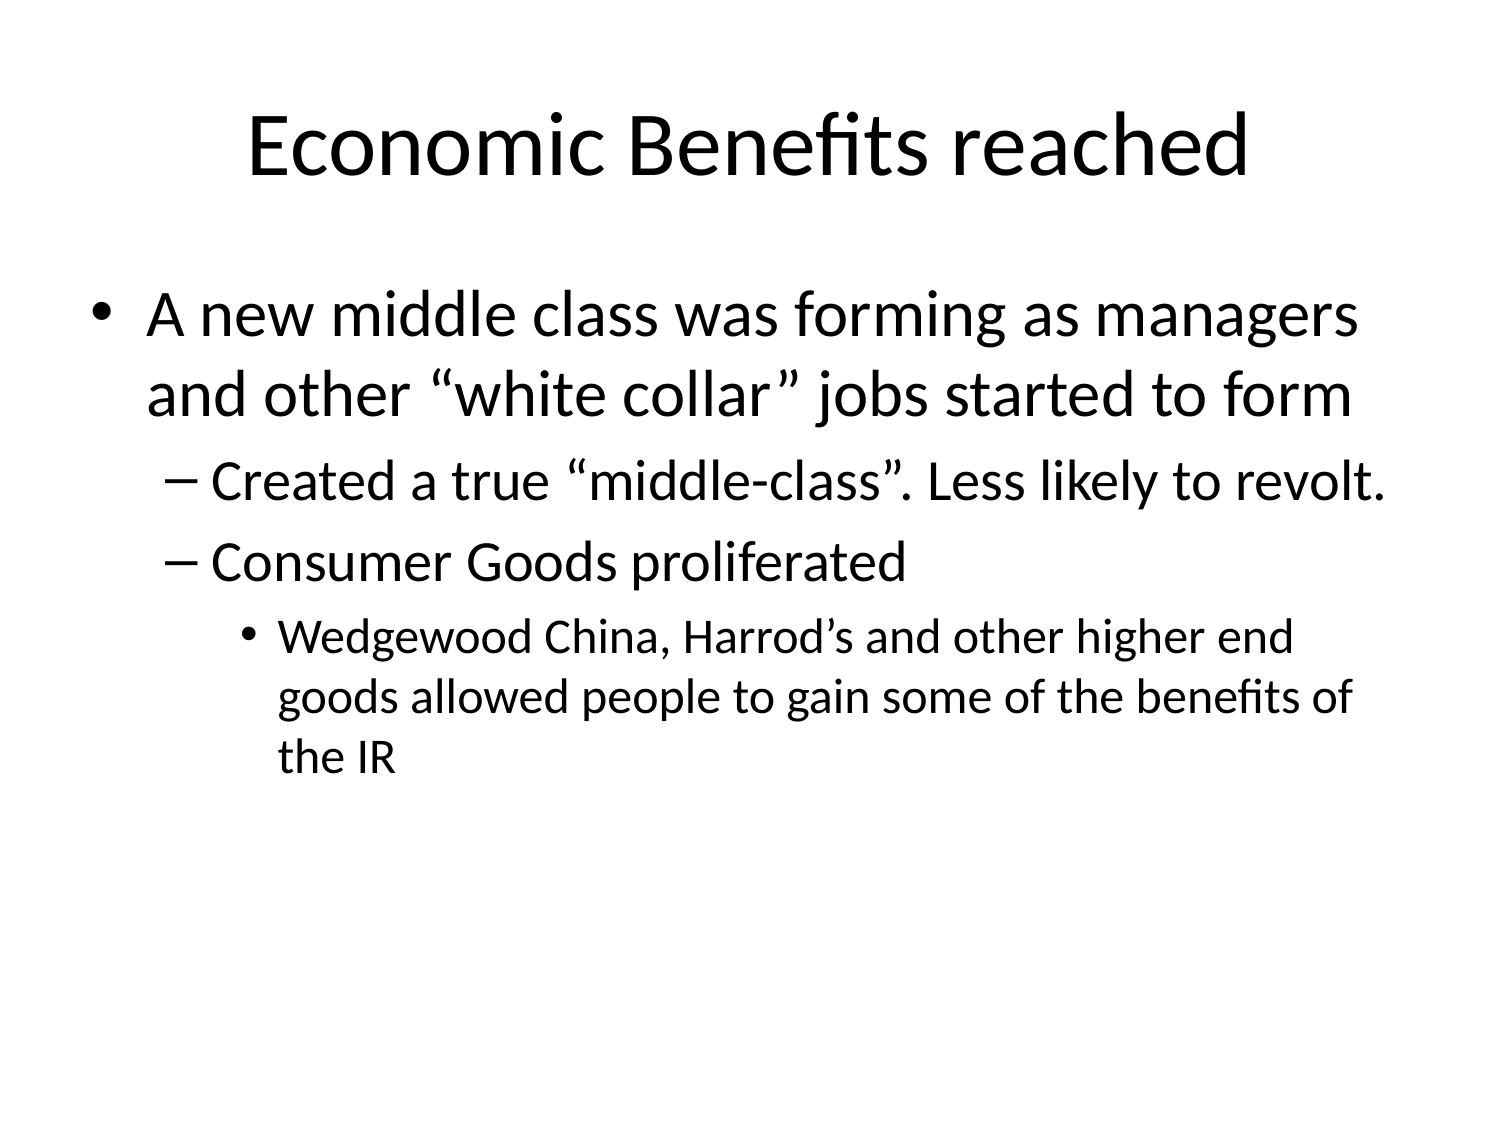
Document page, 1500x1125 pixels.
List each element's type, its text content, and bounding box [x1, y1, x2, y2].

title Economic Benefits reached [75, 45, 1425, 233]
list A new middle class was forming as managers and other “white collar” jobs started to form Created a true “middle-class”. Less likely to revolt. Consumer Goods proliferated Wedgewood China, Harrod’s and other higher end goods allowed people to gain some of the benefits of the IR [75, 262, 1425, 1005]
